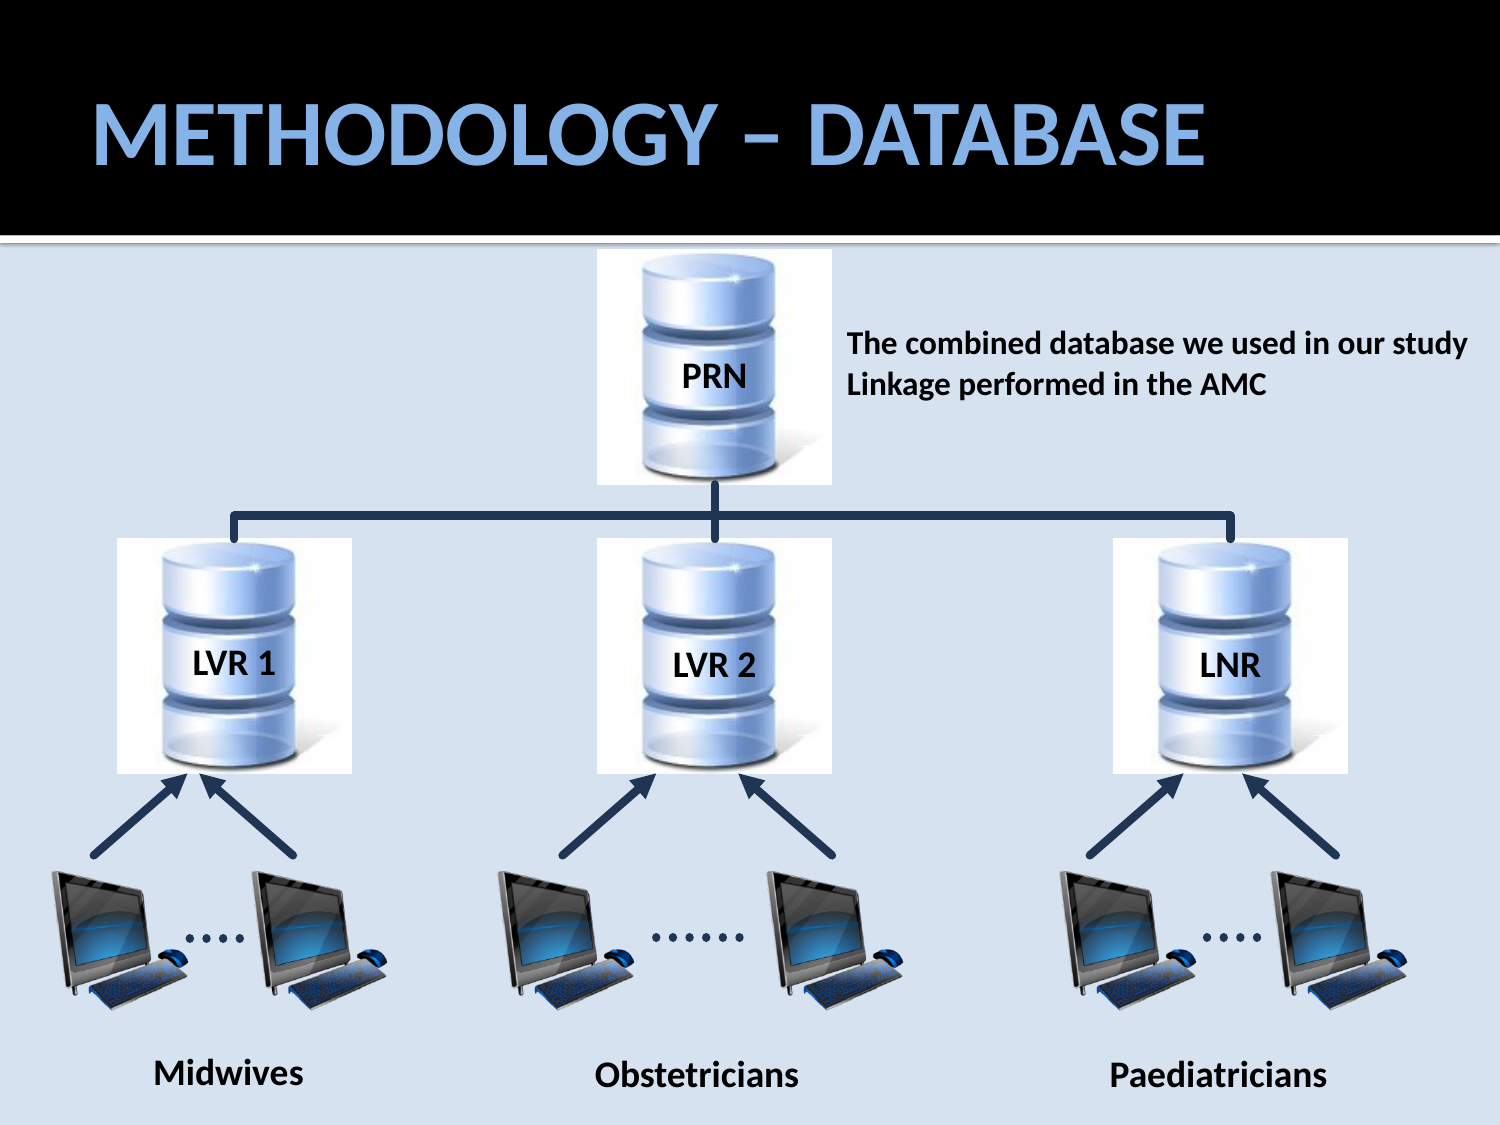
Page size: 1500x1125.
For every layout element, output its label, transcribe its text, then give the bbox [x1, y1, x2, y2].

title Methodology – Database [75, 25, 1425, 231]
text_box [1089, 538, 1348, 856]
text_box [234, 484, 1231, 539]
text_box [597, 249, 833, 482]
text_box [93, 538, 352, 856]
text_box The combined database we used in our study Linkage performed in the AMC [836, 314, 1500, 409]
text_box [46, 867, 389, 1102]
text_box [492, 867, 905, 1104]
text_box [1054, 867, 1409, 1104]
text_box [562, 548, 832, 856]
